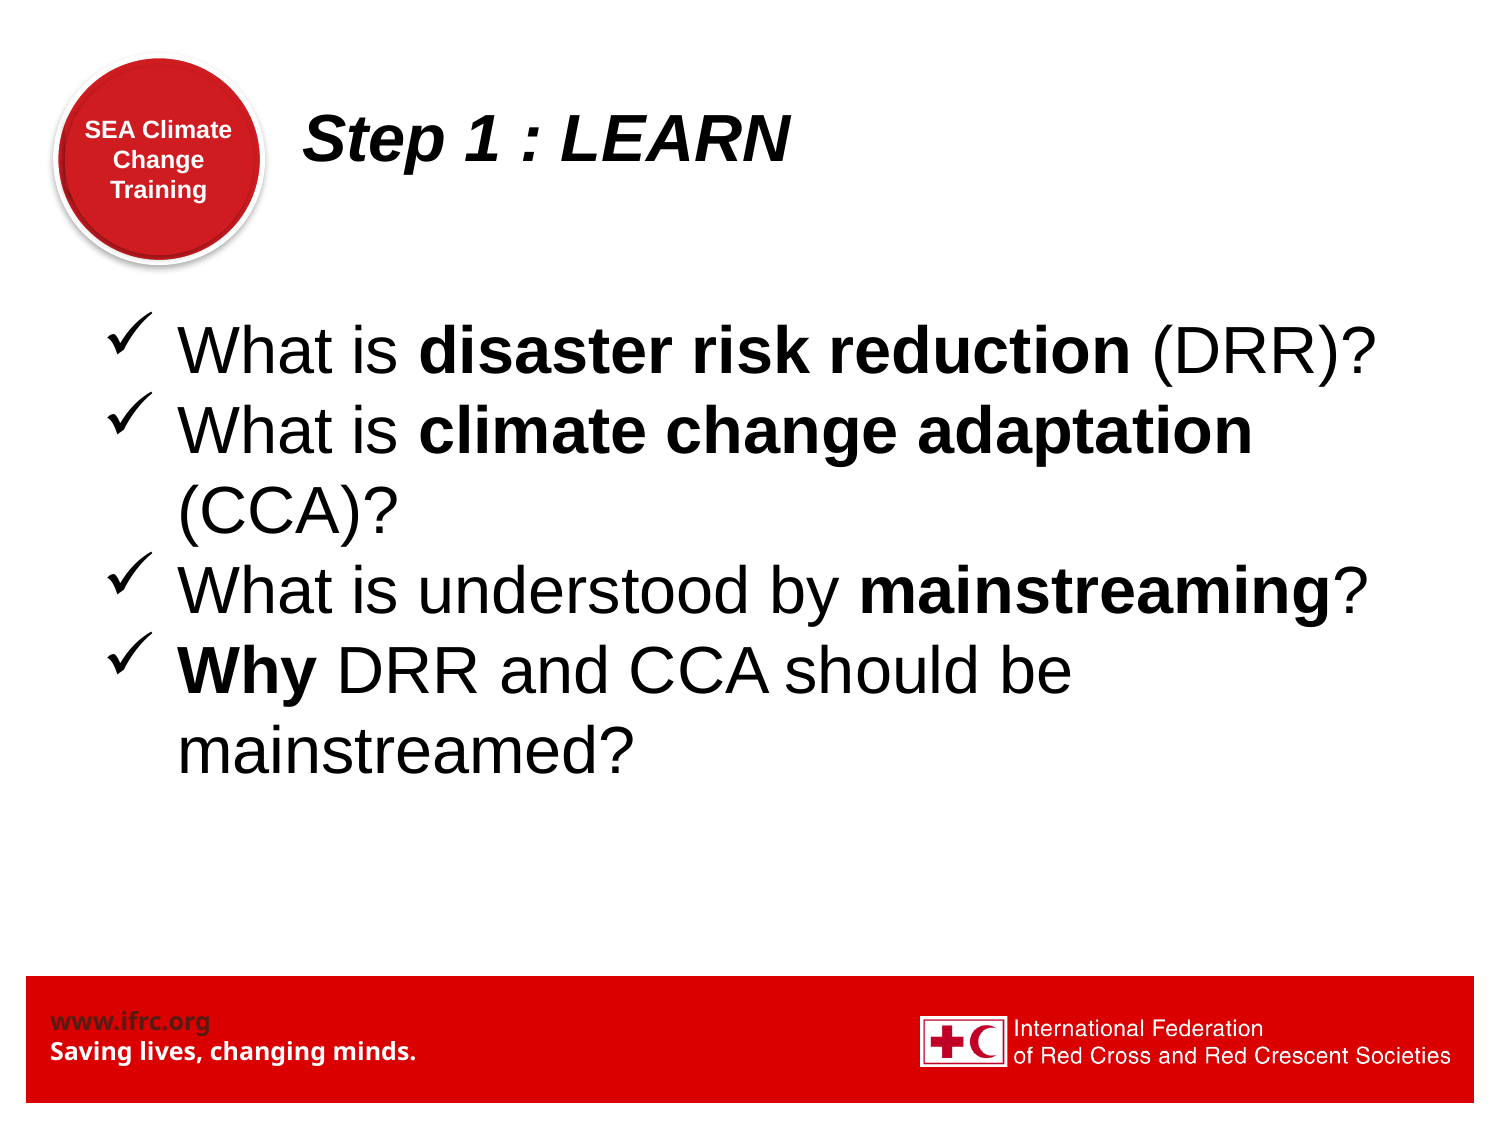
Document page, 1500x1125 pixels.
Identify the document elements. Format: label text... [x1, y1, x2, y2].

text_box What is disaster risk reduction (DRR)? What is climate change adaptation (CCA)? What is understood by mainstreaming? Why DRR and CCA should be mainstreamed? [87, 299, 1459, 795]
text_box Step 1 : LEARN [287, 87, 1338, 183]
picture [920, 1016, 1450, 1067]
